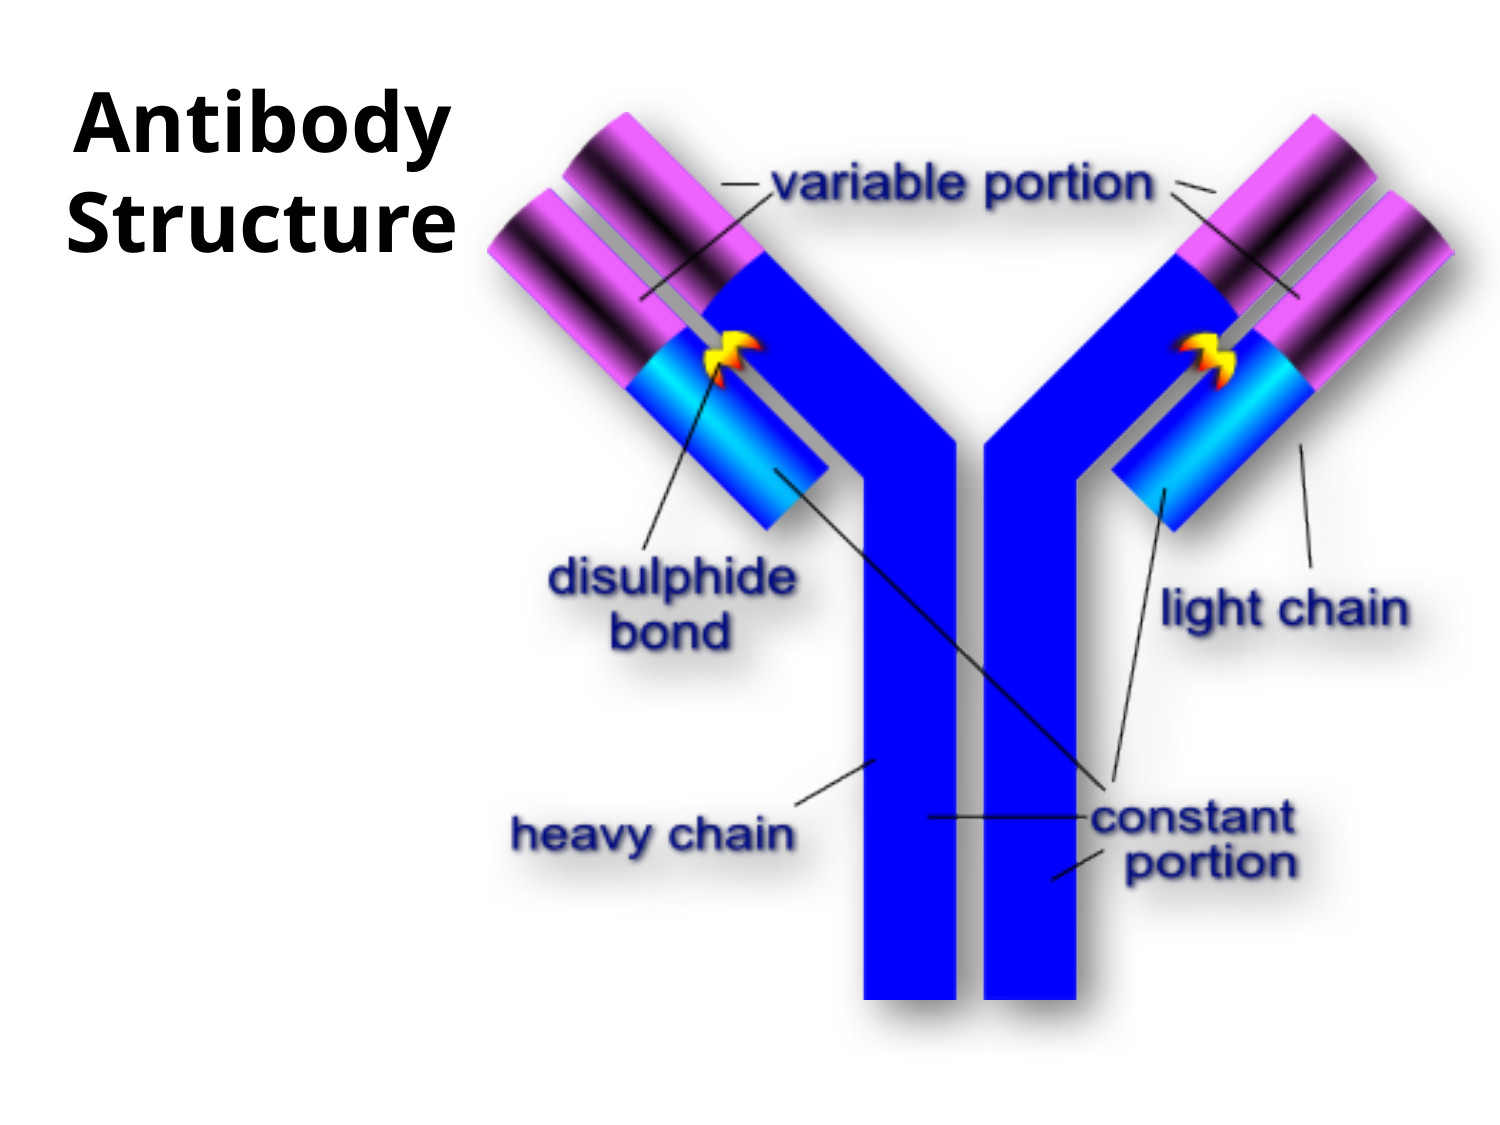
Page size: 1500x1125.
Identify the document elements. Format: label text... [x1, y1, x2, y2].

title Antibody Structure [50, 37, 475, 300]
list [487, 112, 1456, 1001]
